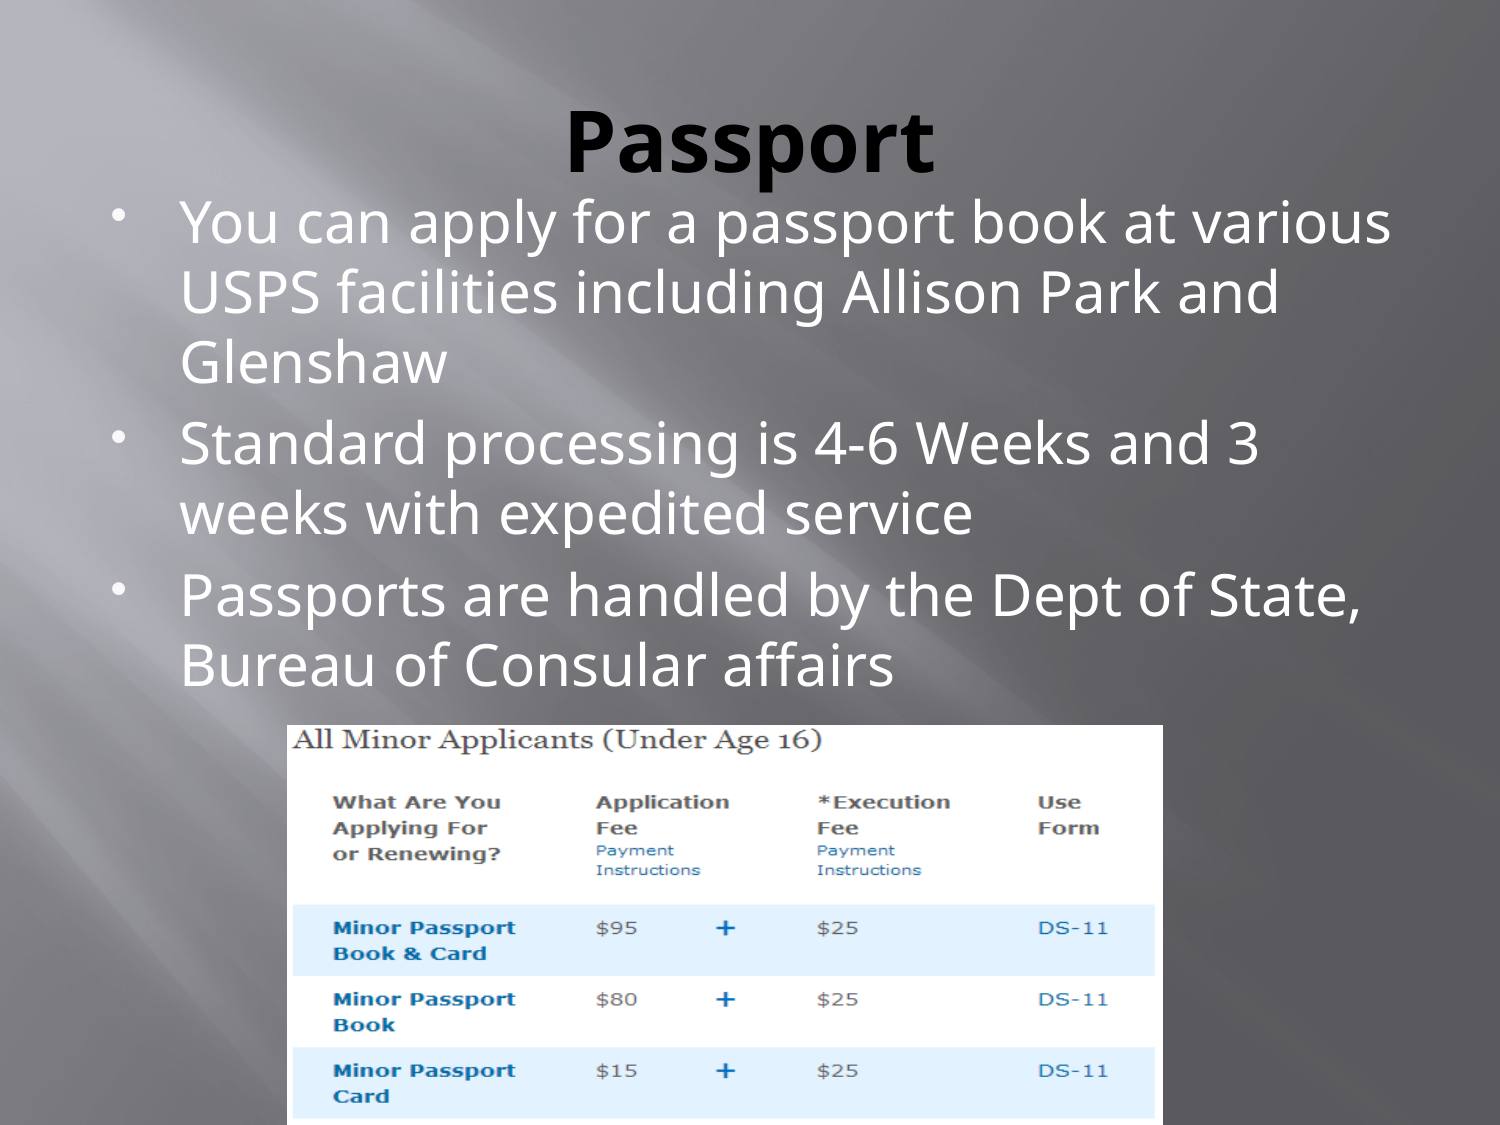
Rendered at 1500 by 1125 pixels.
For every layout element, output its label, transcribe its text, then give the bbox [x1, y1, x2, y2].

list You can apply for a passport book at various USPS facilities including Allison Park and Glenshaw Standard processing is 4-6 Weeks and 3 weeks with expedited service Passports are handled by the Dept of State, Bureau of Consular affairs [75, 177, 1425, 950]
picture [287, 724, 1163, 1125]
title Passport [75, 45, 1425, 177]
